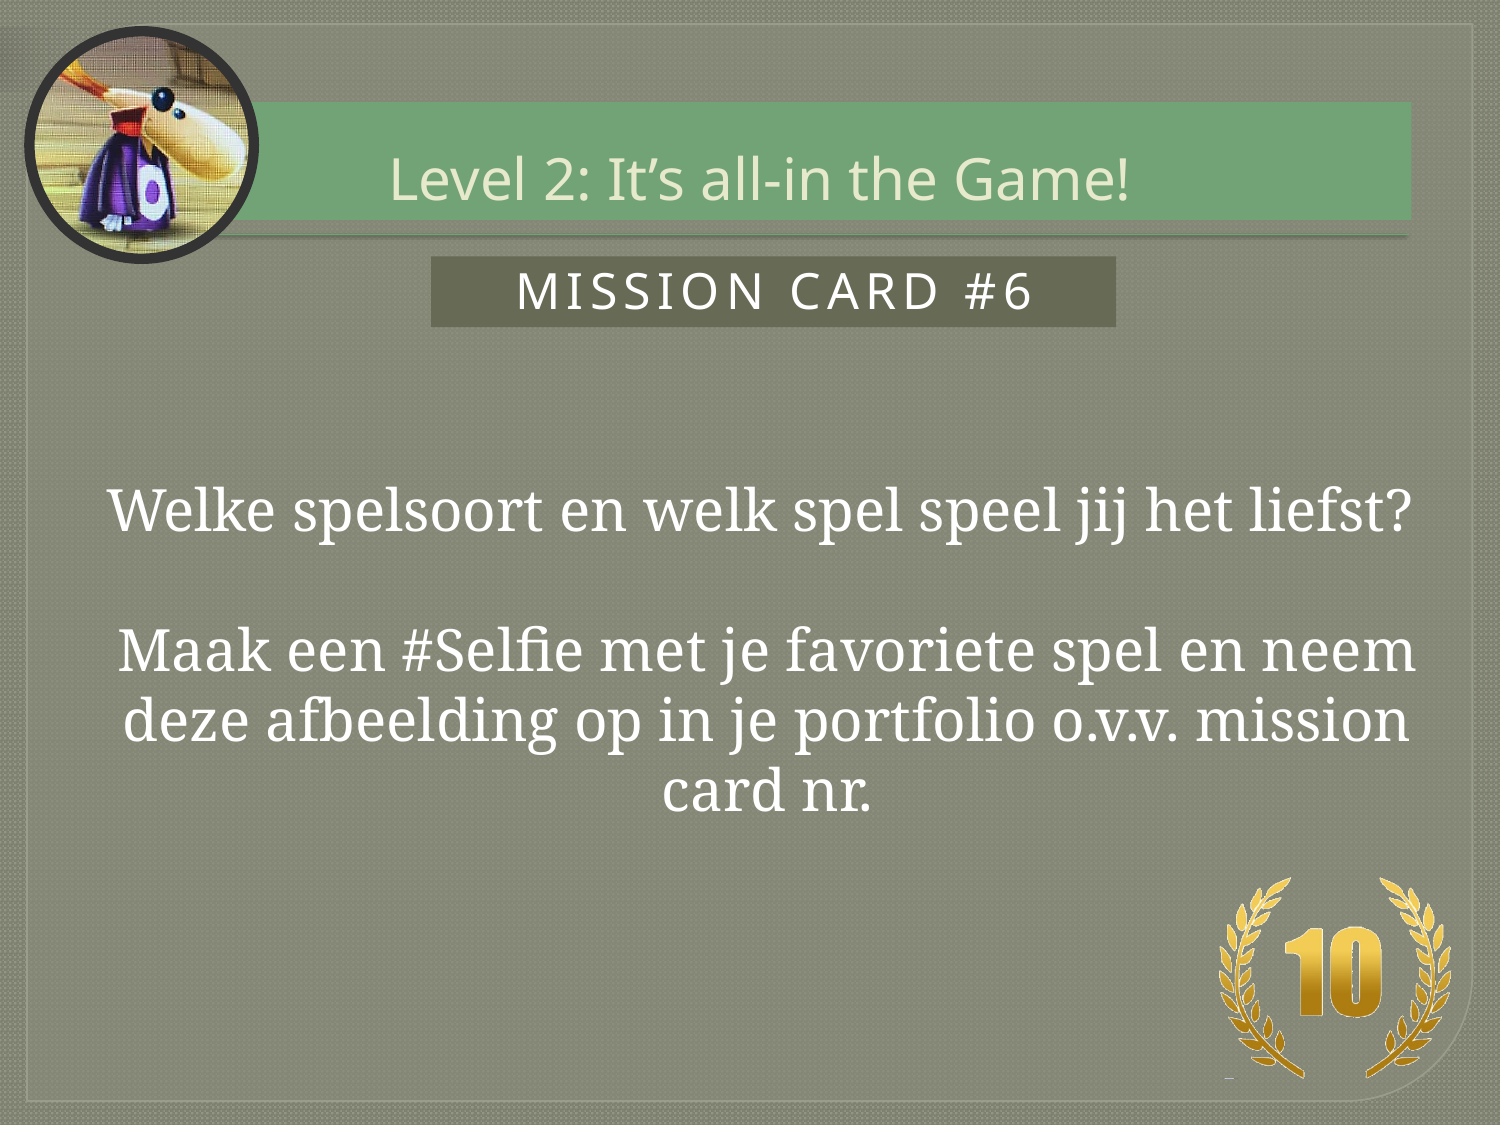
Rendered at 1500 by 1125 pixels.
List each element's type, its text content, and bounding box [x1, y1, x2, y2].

text_box Mission card #6 [431, 256, 1117, 328]
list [29, 31, 255, 260]
title Level 2: It’s all-in the Game! [260, 101, 1412, 220]
picture [1216, 869, 1453, 1079]
text_box Welke spelsoort en welk spel speel jij het liefst? Maak een #Selfie met je favoriete spel en neem deze afbeelding op in je portfolio o.v.v. mission card nr. [58, 465, 1477, 831]
